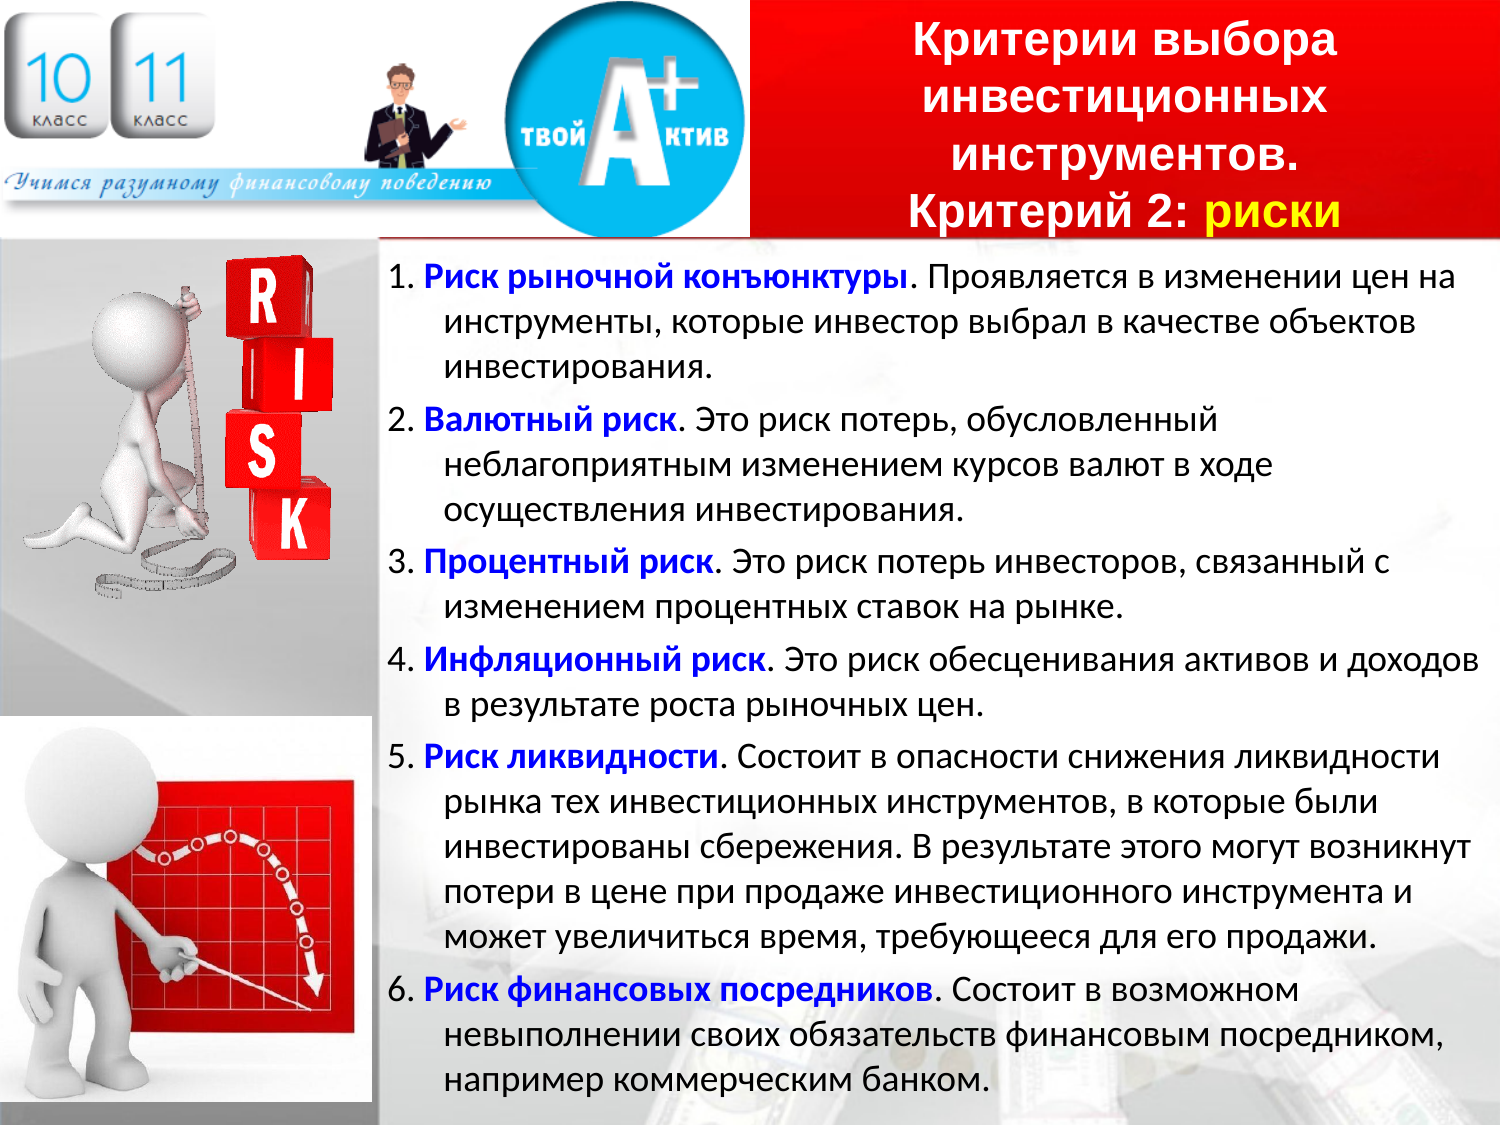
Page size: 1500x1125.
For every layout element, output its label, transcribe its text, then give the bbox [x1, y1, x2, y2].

list 1. Риск рыночной конъюнктуры. Проявляется в изменении цен на инструменты, которые инвестор выбрал в качестве объектов инвестирования. 2. Валютный риск. Это риск потерь, обусловленный неблагоприятным изменением курсов валют в ходе осуществления инвестирования. 3. Процентный риск. Это риск потерь инвесторов, связанный с изменением процентных ставок на рынке. 4. Инфляционный риск. Это риск обесценивания активов и доходов в результате роста рыночных цен. 5. Риск ликвидности. Состоит в опасности снижения ликвидности рынка тех инвестиционных инструментов, в которые были инвестированы сбережения. В результате этого могут возникнут потери в цене при продаже инвестиционного инструмента и может увеличиться время, требующееся для его продажи. 6. Риск финансовых посредников. Состоит в возможном невыполнении своих обязательств финансовым посредником, например коммерческим банком. [371, 243, 1500, 1125]
text_box Критерии выбора инвестиционных инструментов. Критерий 2: риски [751, 0, 1500, 243]
picture [0, 0, 751, 1125]
